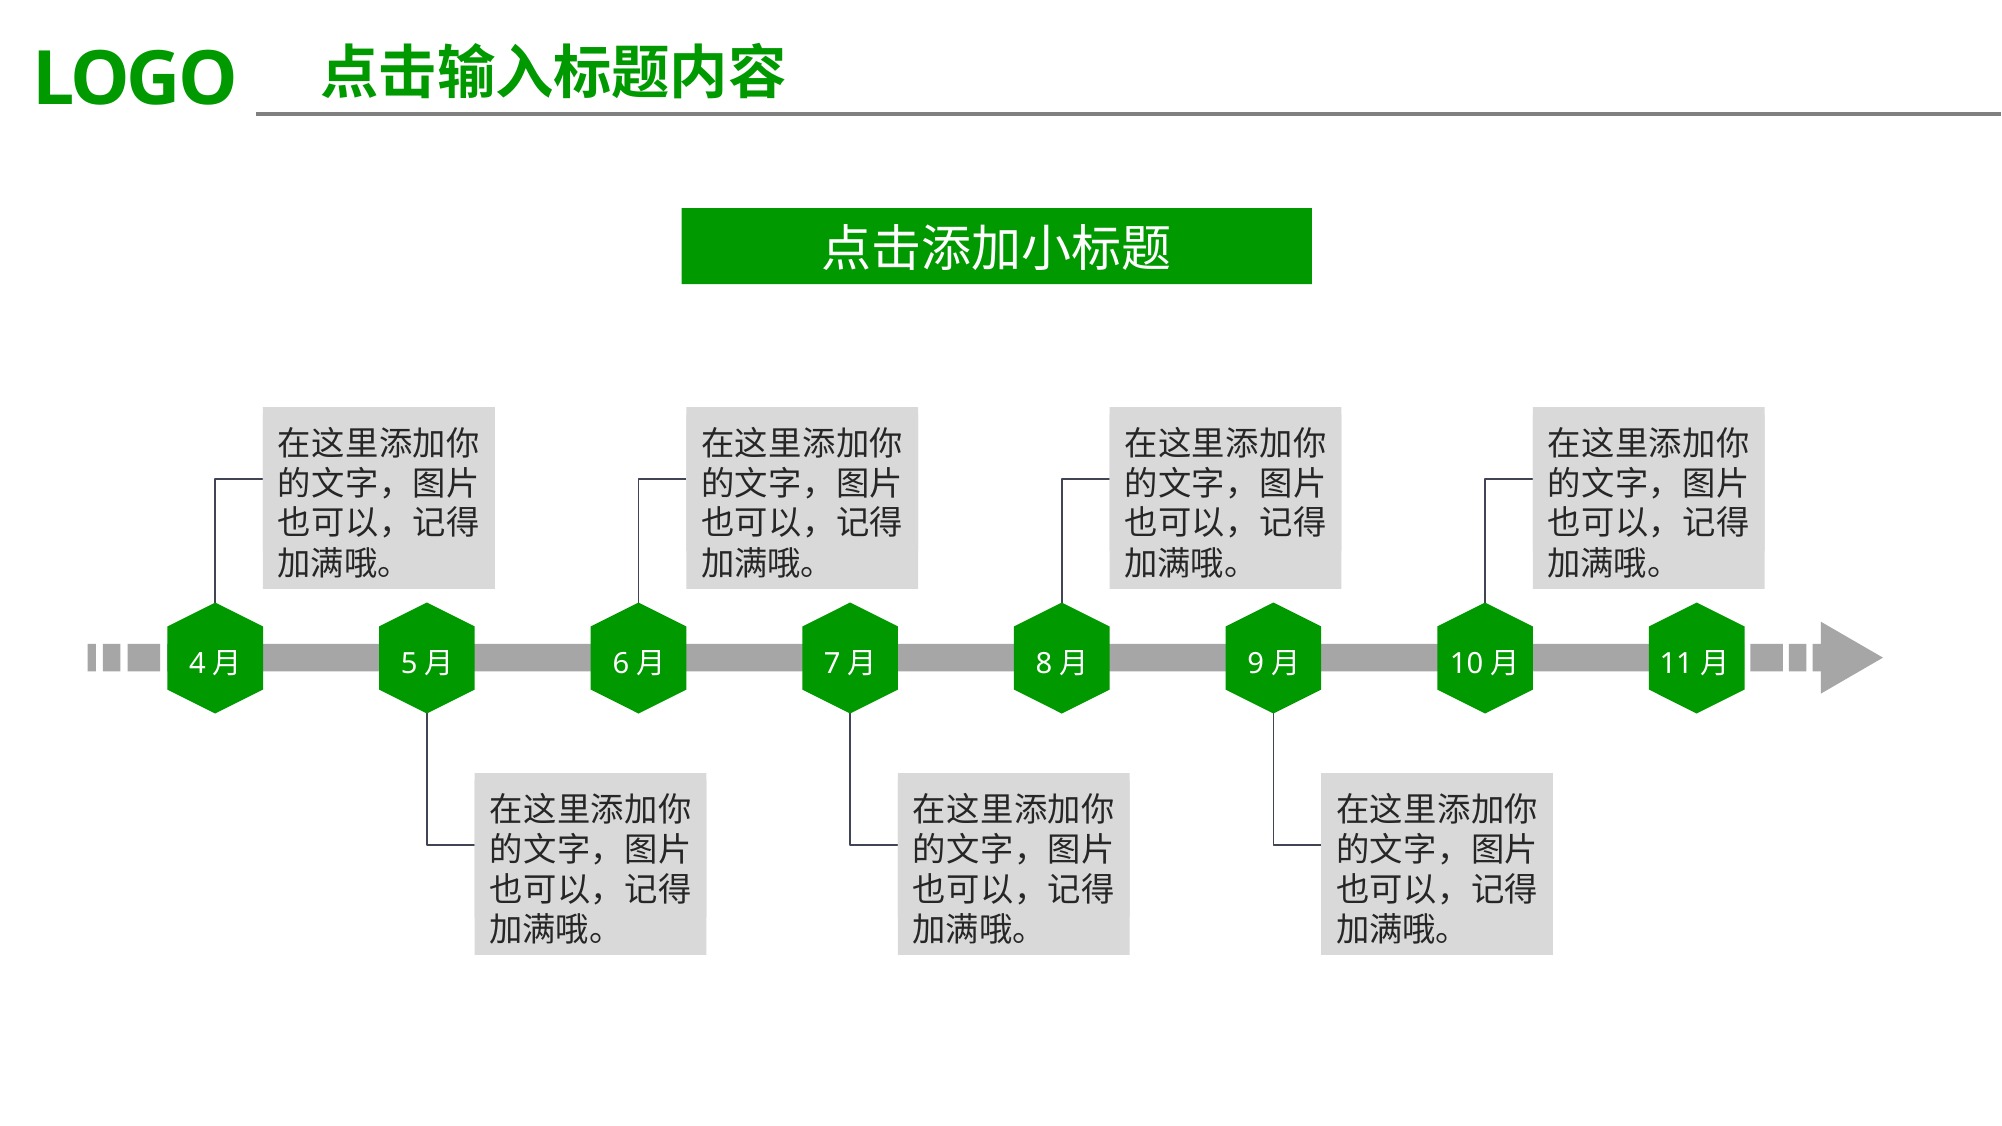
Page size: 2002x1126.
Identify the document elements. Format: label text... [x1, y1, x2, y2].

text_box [268, 621, 373, 694]
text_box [686, 406, 919, 592]
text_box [1425, 602, 1545, 714]
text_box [167, 602, 264, 714]
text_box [1446, 516, 1527, 565]
text_box 点击输入标题内容 [283, 27, 824, 113]
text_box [807, 755, 941, 804]
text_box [177, 516, 257, 565]
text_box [897, 772, 1130, 958]
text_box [1231, 755, 1364, 804]
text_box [378, 602, 475, 714]
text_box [1114, 621, 1220, 694]
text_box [1549, 621, 1633, 694]
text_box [600, 516, 680, 565]
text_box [384, 755, 517, 804]
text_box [1023, 516, 1104, 565]
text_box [801, 602, 899, 714]
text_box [1327, 621, 1420, 694]
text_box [904, 621, 1008, 694]
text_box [480, 621, 585, 694]
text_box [1532, 406, 1765, 592]
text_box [262, 406, 496, 592]
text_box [1638, 602, 1751, 714]
text_box 点击添加小标题 [680, 206, 1314, 286]
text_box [1320, 772, 1554, 958]
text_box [474, 772, 707, 958]
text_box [691, 621, 796, 694]
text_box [1013, 602, 1110, 714]
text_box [1755, 621, 1884, 694]
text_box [1109, 406, 1342, 592]
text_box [1225, 602, 1322, 714]
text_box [590, 602, 687, 714]
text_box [87, 621, 161, 694]
